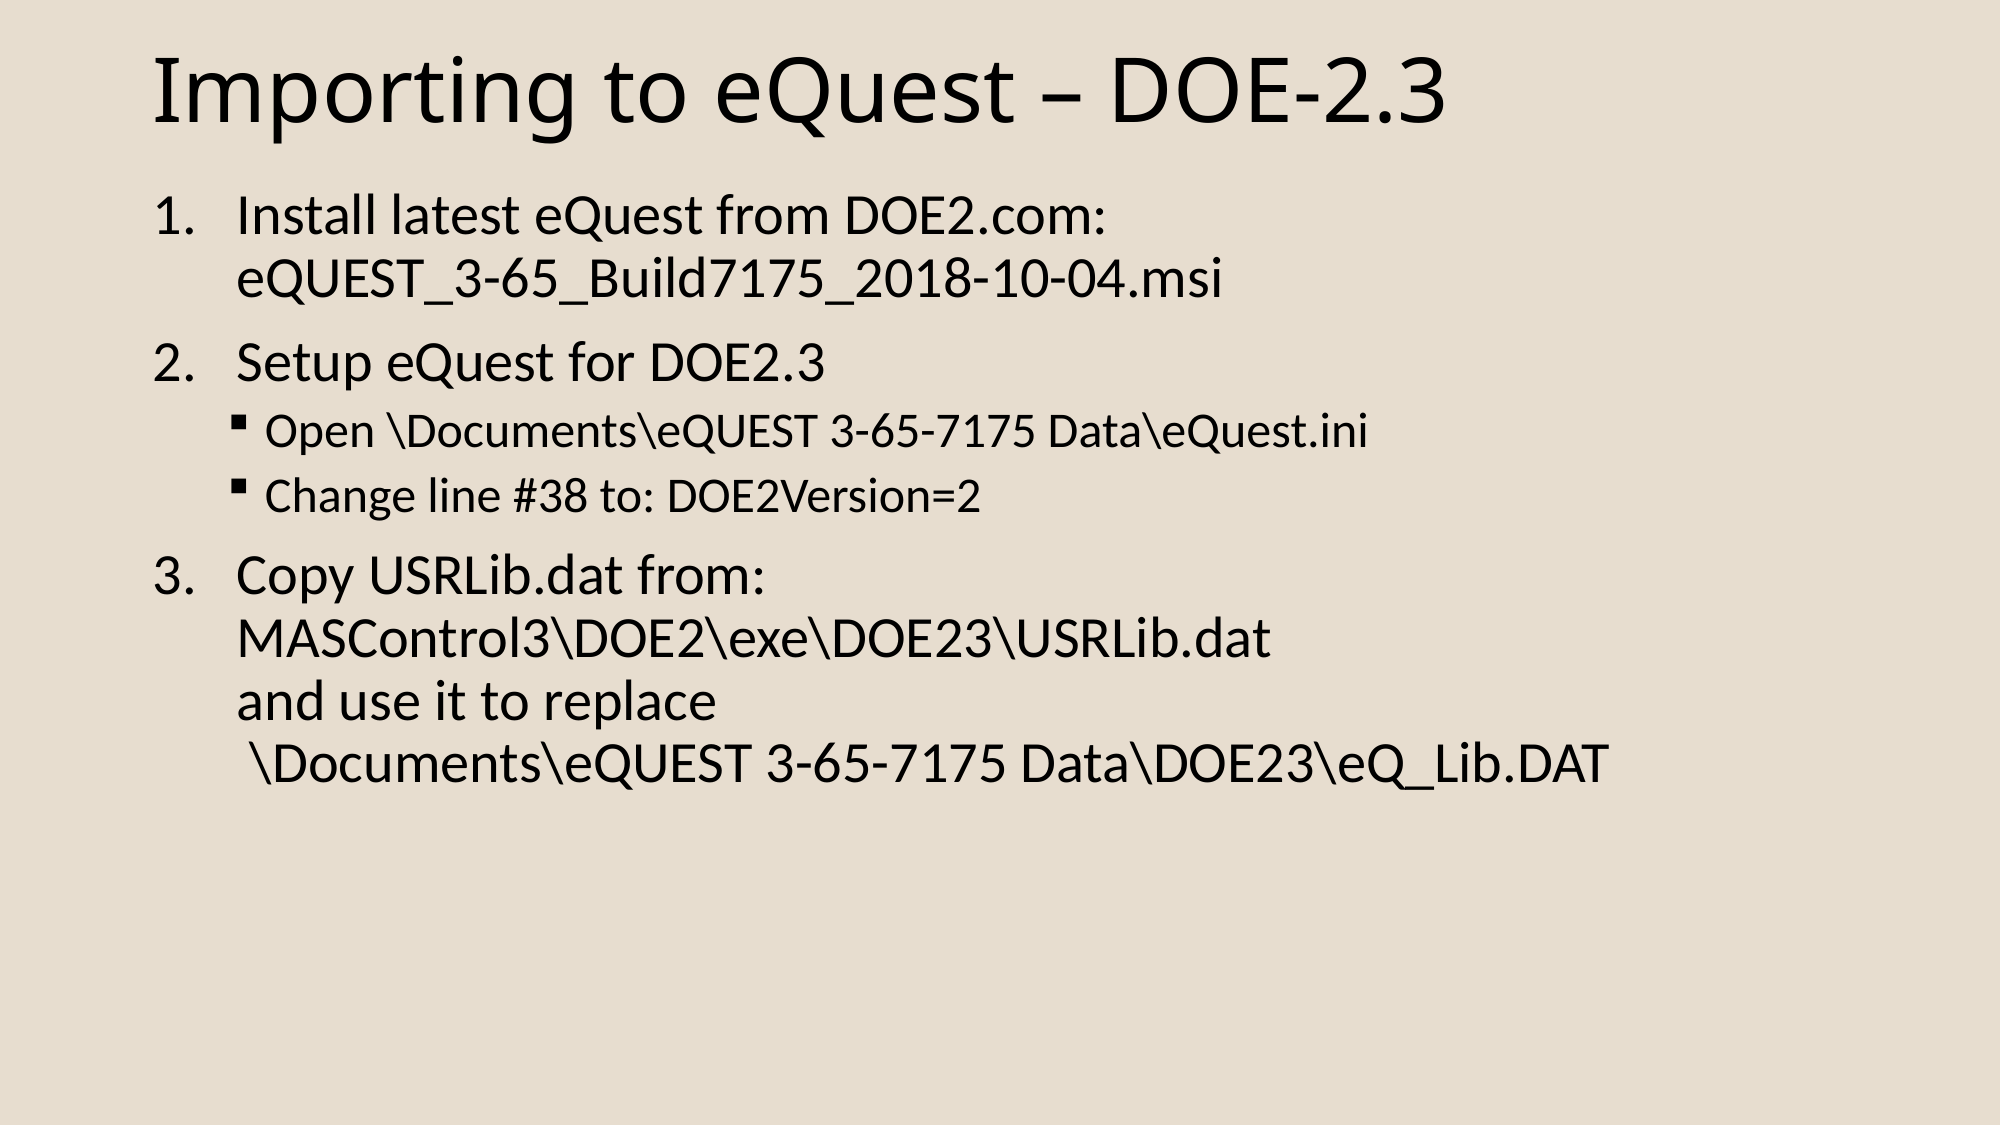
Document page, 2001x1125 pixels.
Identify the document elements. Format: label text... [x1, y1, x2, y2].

title Importing to eQuest – DOE-2.3 [137, 37, 1863, 150]
list Install latest eQuest from DOE2.com: eQUEST_3-65_Build7175_2018-10-04.msi Setup eQuest for DOE2.3 Open \Documents\eQUEST 3-65-7175 Data\eQuest.ini Change line #38 to: DOE2Version=2 Copy USRLib.dat from: MASControl3\DOE2\exe\DOE23\USRLib.dat and use it to replace \Documents\eQUEST 3-65-7175 Data\DOE23\eQ_Lib.DAT [137, 177, 1863, 1085]
